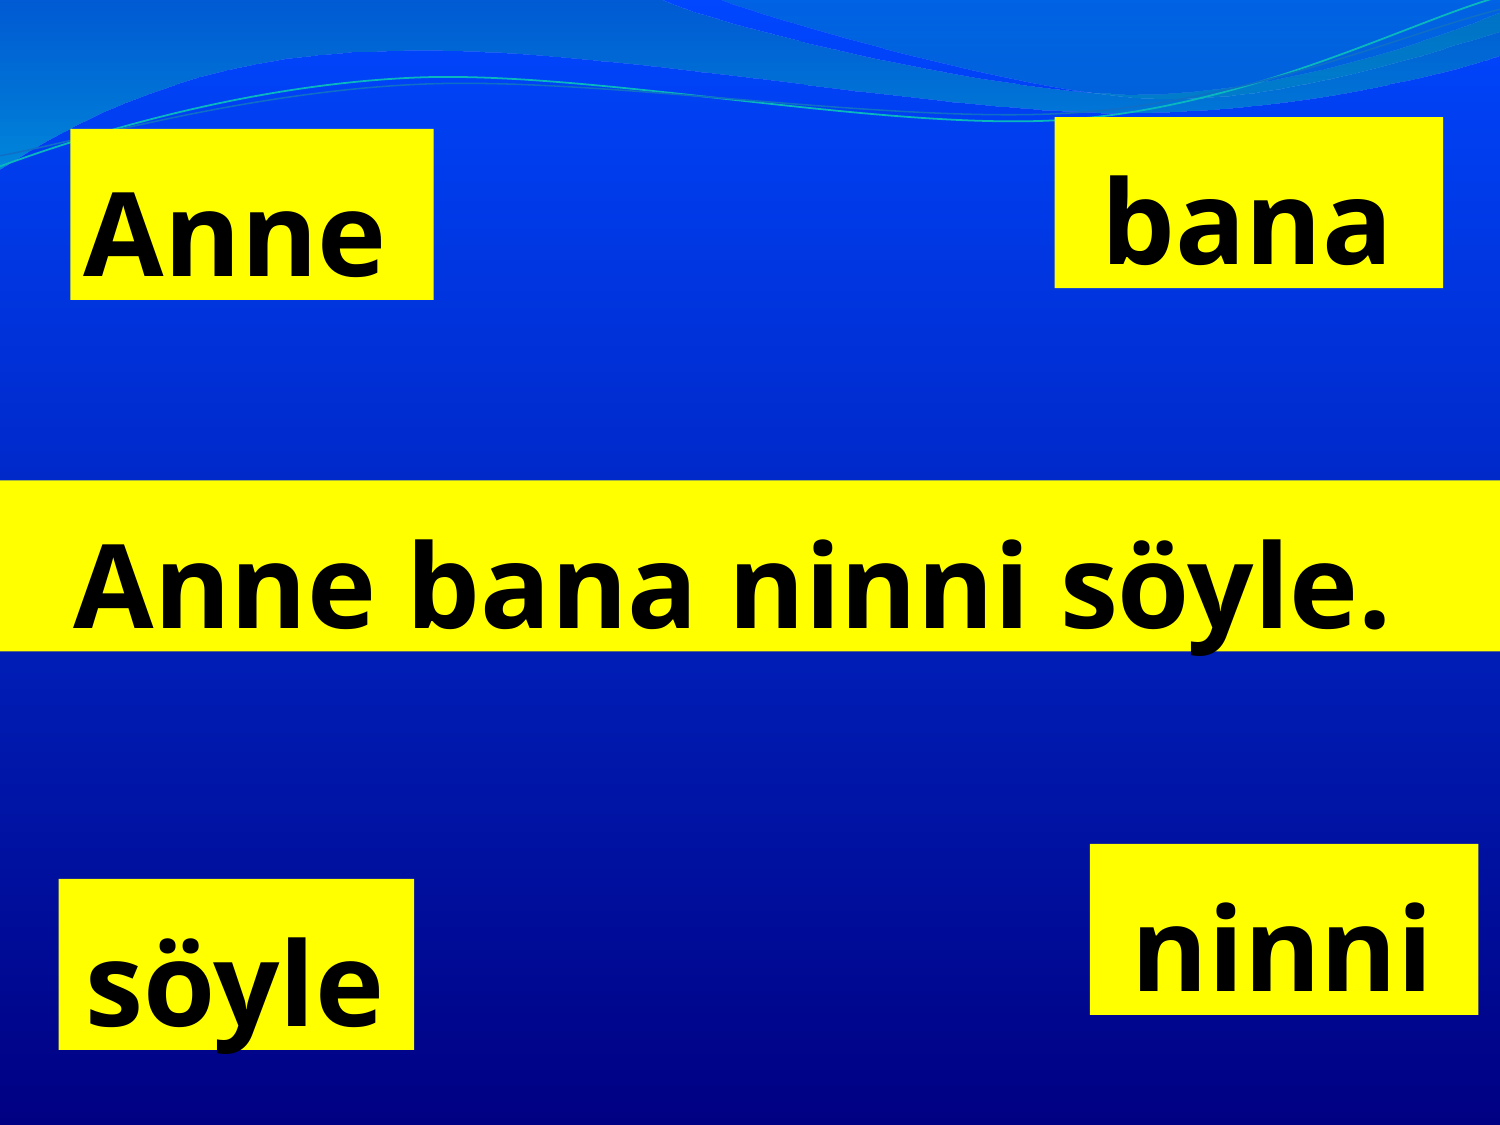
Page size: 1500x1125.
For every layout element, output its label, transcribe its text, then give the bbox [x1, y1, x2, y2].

title Anne [70, 128, 434, 301]
text_box ninni [1089, 843, 1479, 1015]
text_box söyle [58, 878, 415, 1050]
text_box Anne bana ninni söyle. [0, 480, 1500, 652]
text_box bana [1054, 117, 1444, 289]
